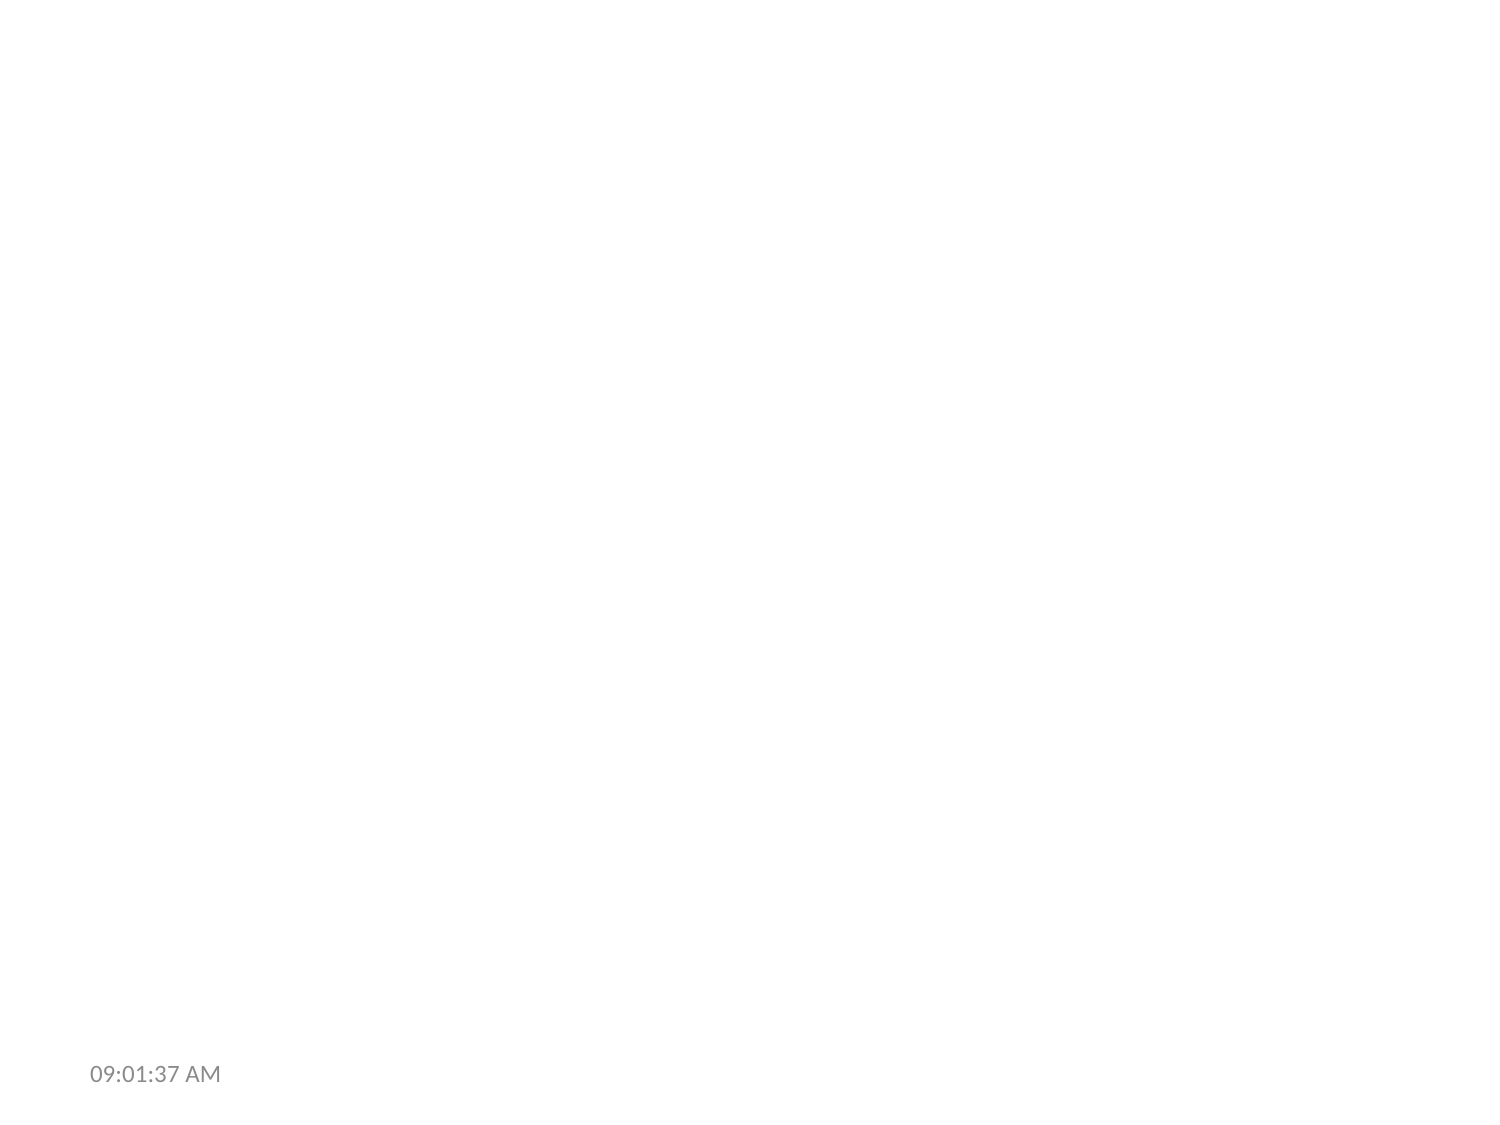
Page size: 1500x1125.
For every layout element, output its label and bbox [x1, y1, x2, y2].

slide_number [75, 1042, 425, 1103]
